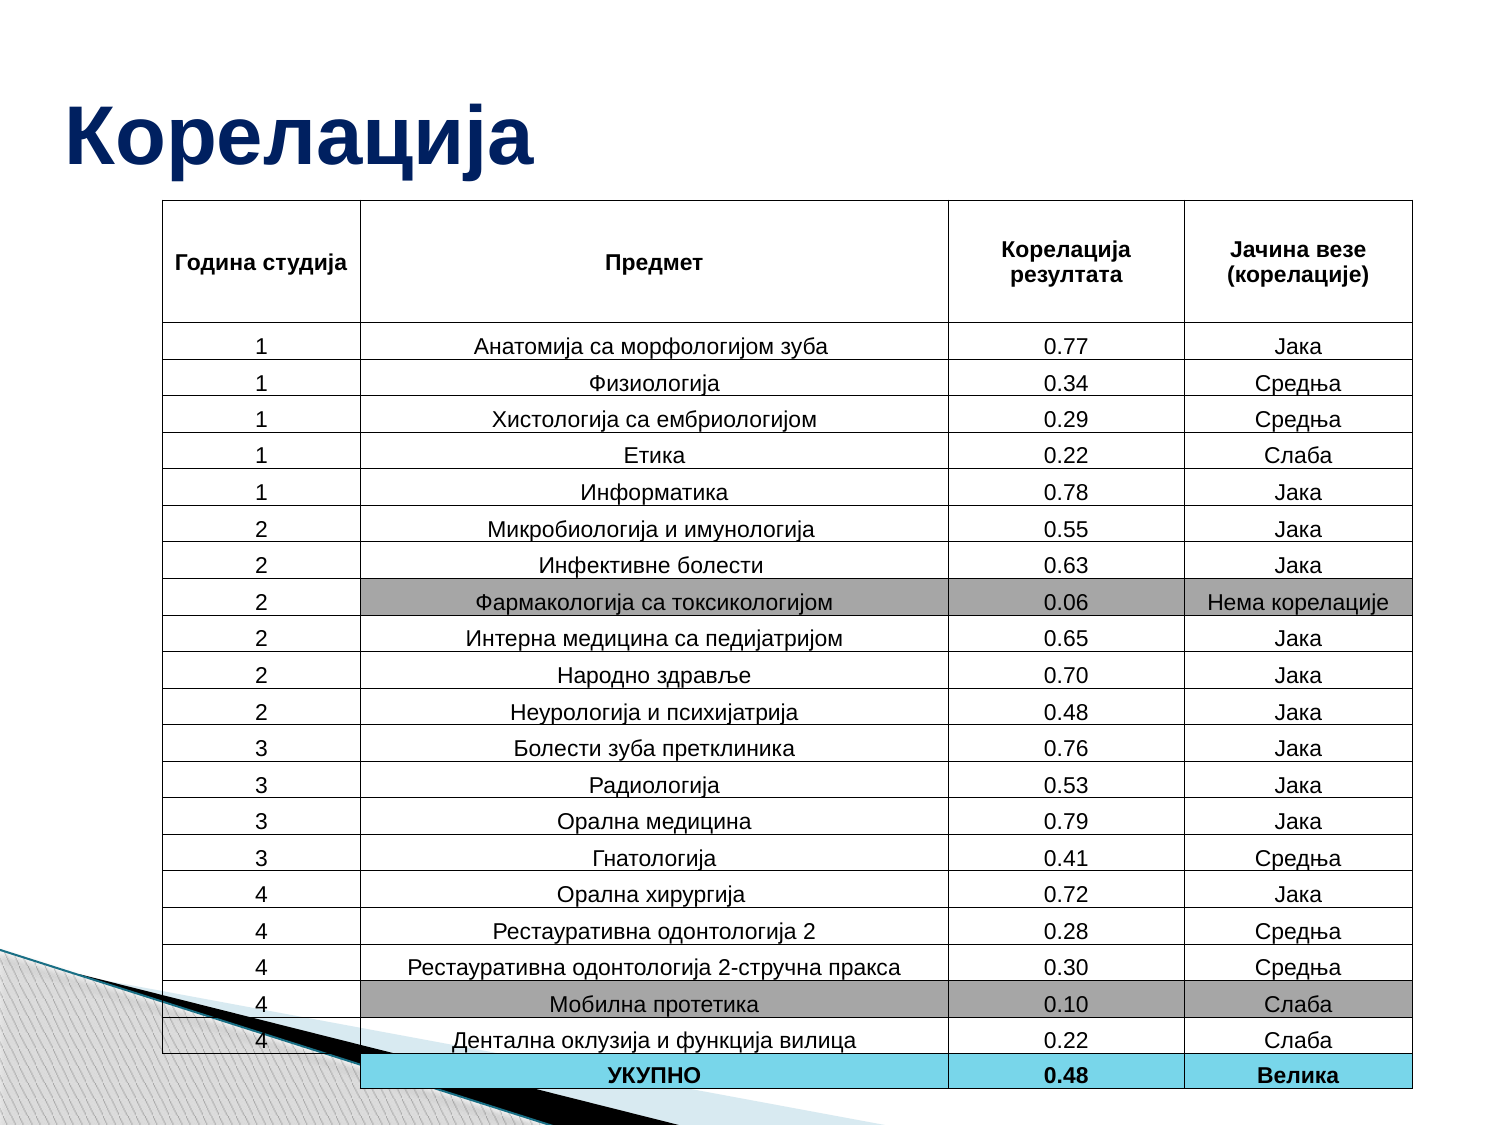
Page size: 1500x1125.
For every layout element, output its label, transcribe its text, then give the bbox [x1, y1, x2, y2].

table_cell Болести зуба претклиника [361, 725, 948, 761]
table_cell 2 [163, 689, 360, 724]
table_cell 0.28 [949, 908, 1184, 944]
table_header Година студија [163, 201, 360, 322]
table_cell Средња [1185, 360, 1412, 395]
table_cell Мобилна протетика [361, 981, 948, 1017]
table_cell Фармакологија са токсикологијом [361, 579, 948, 615]
table_cell 1 [163, 323, 360, 359]
table_cell Јака [1185, 762, 1412, 797]
table_cell 0.77 [949, 323, 1184, 359]
table_cell 0.10 [949, 981, 1184, 1017]
table_cell Средња [1185, 945, 1412, 980]
table_cell 3 [163, 725, 360, 761]
table_cell Слаба [1185, 1018, 1412, 1053]
table_cell 4 [163, 981, 360, 1017]
table_cell [163, 1054, 360, 1088]
table_cell Средња [1185, 835, 1412, 870]
table_cell 0.34 [949, 360, 1184, 395]
table_cell 4 [163, 871, 360, 907]
table_cell Информатика [361, 469, 948, 505]
table_cell 3 [163, 835, 360, 870]
table_cell 1 [163, 433, 360, 468]
table_cell Микробиологија и имунологија [361, 506, 948, 541]
table_cell Слаба [1185, 981, 1412, 1017]
table_cell Орална медицина [361, 798, 948, 834]
table_cell Јака [1185, 616, 1412, 651]
table_cell 2 [163, 579, 360, 615]
table_cell Јака [1185, 506, 1412, 541]
table_cell 1 [163, 396, 360, 432]
title Корелација [50, 37, 1400, 225]
table_cell 0.70 [949, 652, 1184, 688]
table_cell Радиологија [361, 762, 948, 797]
table_cell 0.22 [949, 1018, 1184, 1053]
table_cell 0.22 [949, 433, 1184, 468]
table_cell Хистологија са ембриологијом [361, 396, 948, 432]
table_cell 1 [163, 469, 360, 505]
table_cell Јака [1185, 652, 1412, 688]
table_cell Дентална оклузија и функција вилица [361, 1018, 948, 1053]
table_cell Велика [1185, 1054, 1412, 1088]
table_header Јачина везе (корелације) [1185, 201, 1412, 322]
table_cell Јака [1185, 689, 1412, 724]
table_cell 0.48 [949, 689, 1184, 724]
table_cell 0.78 [949, 469, 1184, 505]
table_cell 0.30 [949, 945, 1184, 980]
table_cell 2 [163, 652, 360, 688]
table_cell Нема корелације [1185, 579, 1412, 615]
table_cell УКУПНО [361, 1054, 948, 1088]
table_cell Физиологија [361, 360, 948, 395]
table_cell 2 [163, 542, 360, 578]
table_cell Гнатологија [361, 835, 948, 870]
table_cell Јака [1185, 871, 1412, 907]
table_cell Јака [1185, 323, 1412, 359]
table_cell Јака [1185, 542, 1412, 578]
table_cell 0.65 [949, 616, 1184, 651]
table_cell 0.29 [949, 396, 1184, 432]
table_header Предмет [361, 201, 948, 322]
table_cell 0.55 [949, 506, 1184, 541]
table_cell 0.53 [949, 762, 1184, 797]
table_cell Јака [1185, 469, 1412, 505]
table_cell 0.79 [949, 798, 1184, 834]
table_cell 0.48 [949, 1054, 1184, 1088]
table_cell Рестауративна одонтологија 2 [361, 908, 948, 944]
table_cell Интерна медицина са педијатријом [361, 616, 948, 651]
table_cell 4 [163, 1018, 360, 1053]
table_header Корелација резултата [949, 201, 1184, 322]
table_cell 1 [163, 360, 360, 395]
table_cell 3 [163, 762, 360, 797]
table_cell Етика [361, 433, 948, 468]
table_cell Средња [1185, 396, 1412, 432]
table_cell 0.63 [949, 542, 1184, 578]
table_cell 0.06 [949, 579, 1184, 615]
table_cell Народно здравље [361, 652, 948, 688]
table_cell Неурологија и психијатрија [361, 689, 948, 724]
table_cell Орална хирургија [361, 871, 948, 907]
table_cell 4 [163, 908, 360, 944]
table_cell 0.76 [949, 725, 1184, 761]
table_cell Јака [1185, 725, 1412, 761]
table_cell 3 [163, 798, 360, 834]
table_cell 2 [163, 506, 360, 541]
table_cell 0.41 [949, 835, 1184, 870]
table_cell Анатомија са морфологијом зуба [361, 323, 948, 359]
table_cell Јака [1185, 798, 1412, 834]
table_cell 4 [163, 945, 360, 980]
table_cell Рестауративна одонтологија 2-стручна пракса [361, 945, 948, 980]
table_cell Слаба [1185, 433, 1412, 468]
table_cell Средња [1185, 908, 1412, 944]
table_cell Инфективне болести [361, 542, 948, 578]
table_cell 2 [163, 616, 360, 651]
table_cell 0.72 [949, 871, 1184, 907]
